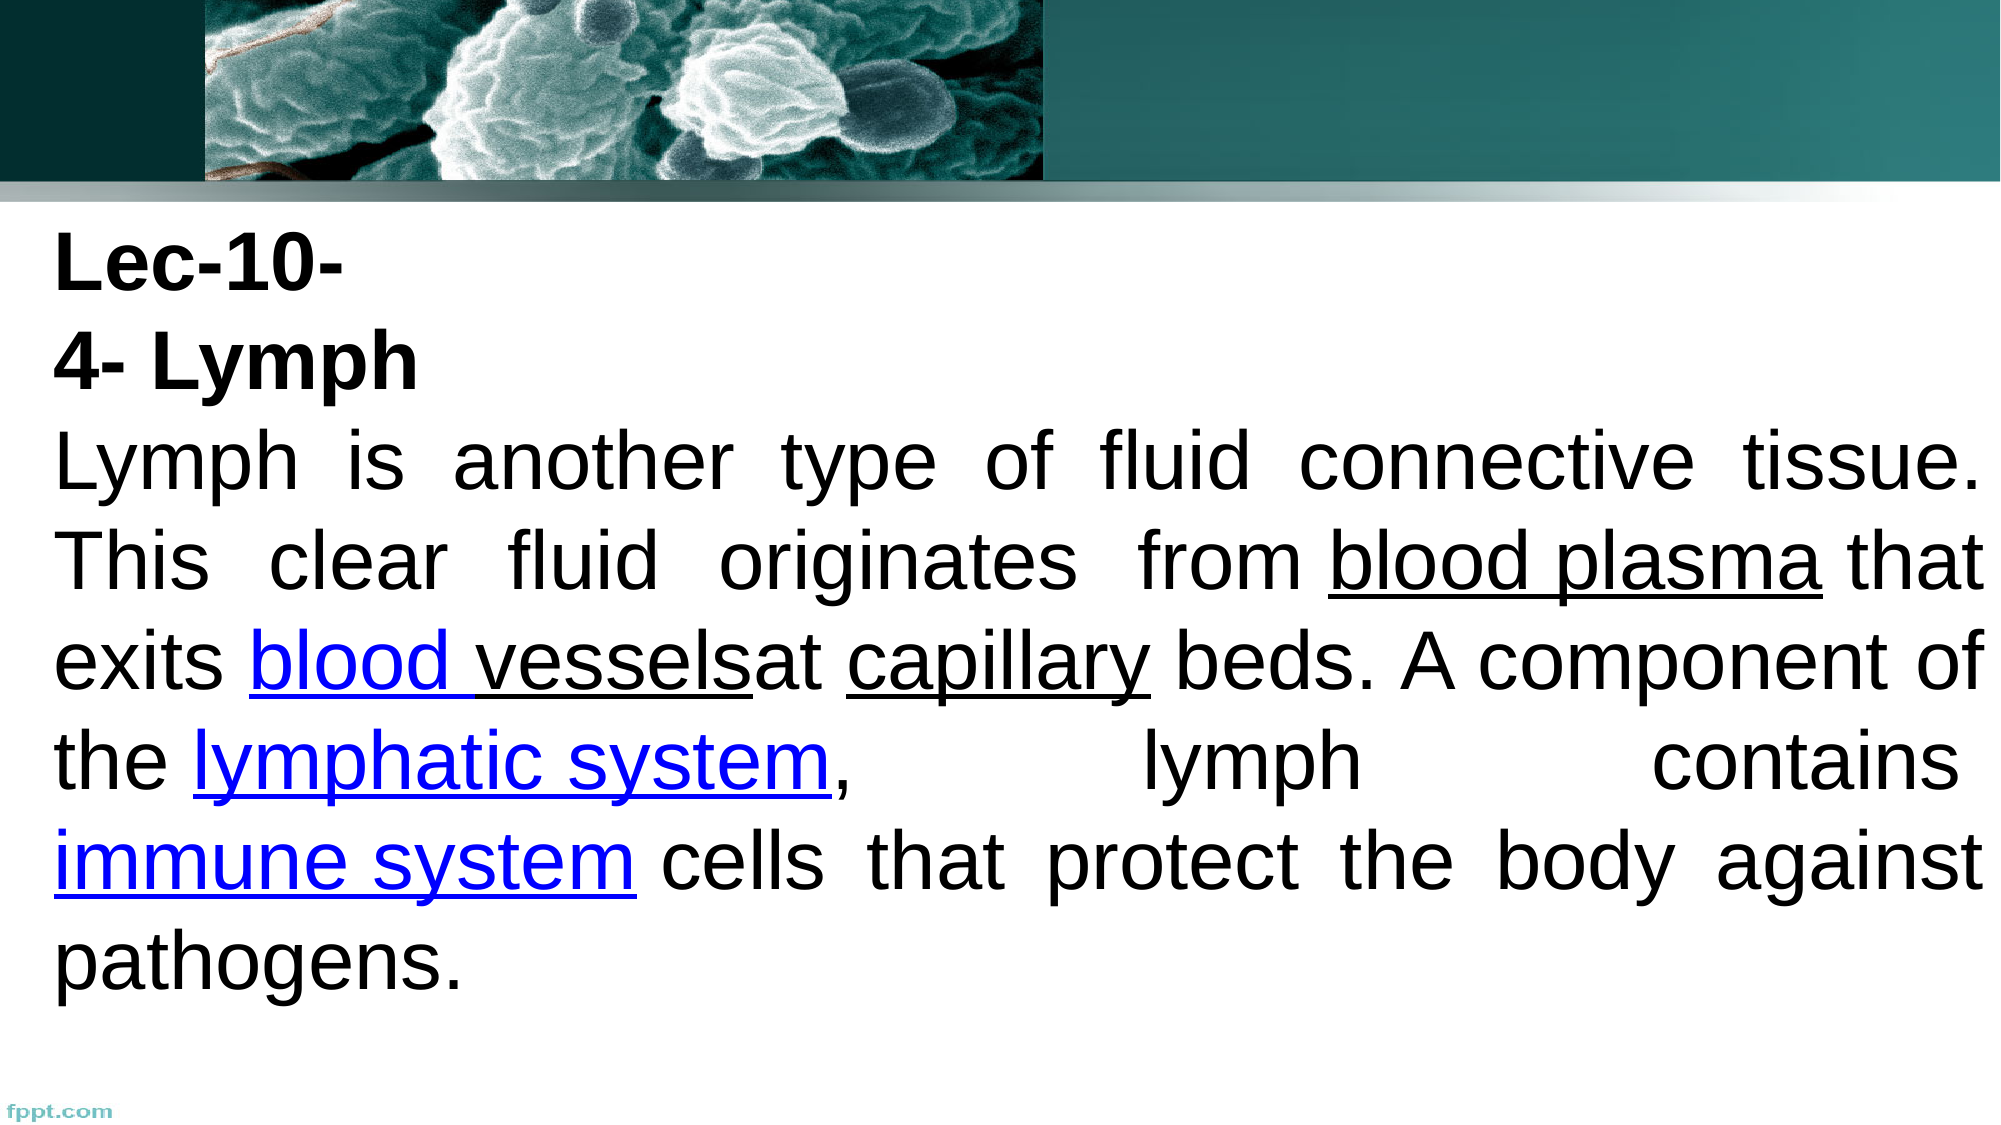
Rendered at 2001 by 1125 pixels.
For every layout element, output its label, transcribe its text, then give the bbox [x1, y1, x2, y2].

text_box Lec-10- 4- Lymph Lymph is another type of fluid connective tissue. This clear fluid originates from blood plasma that exits blood vesselsat capillary beds. A component of the lymphatic system, lymph contains immune system cells that protect the body against pathogens. [39, 199, 2000, 1084]
picture [0, 0, 2001, 1125]
